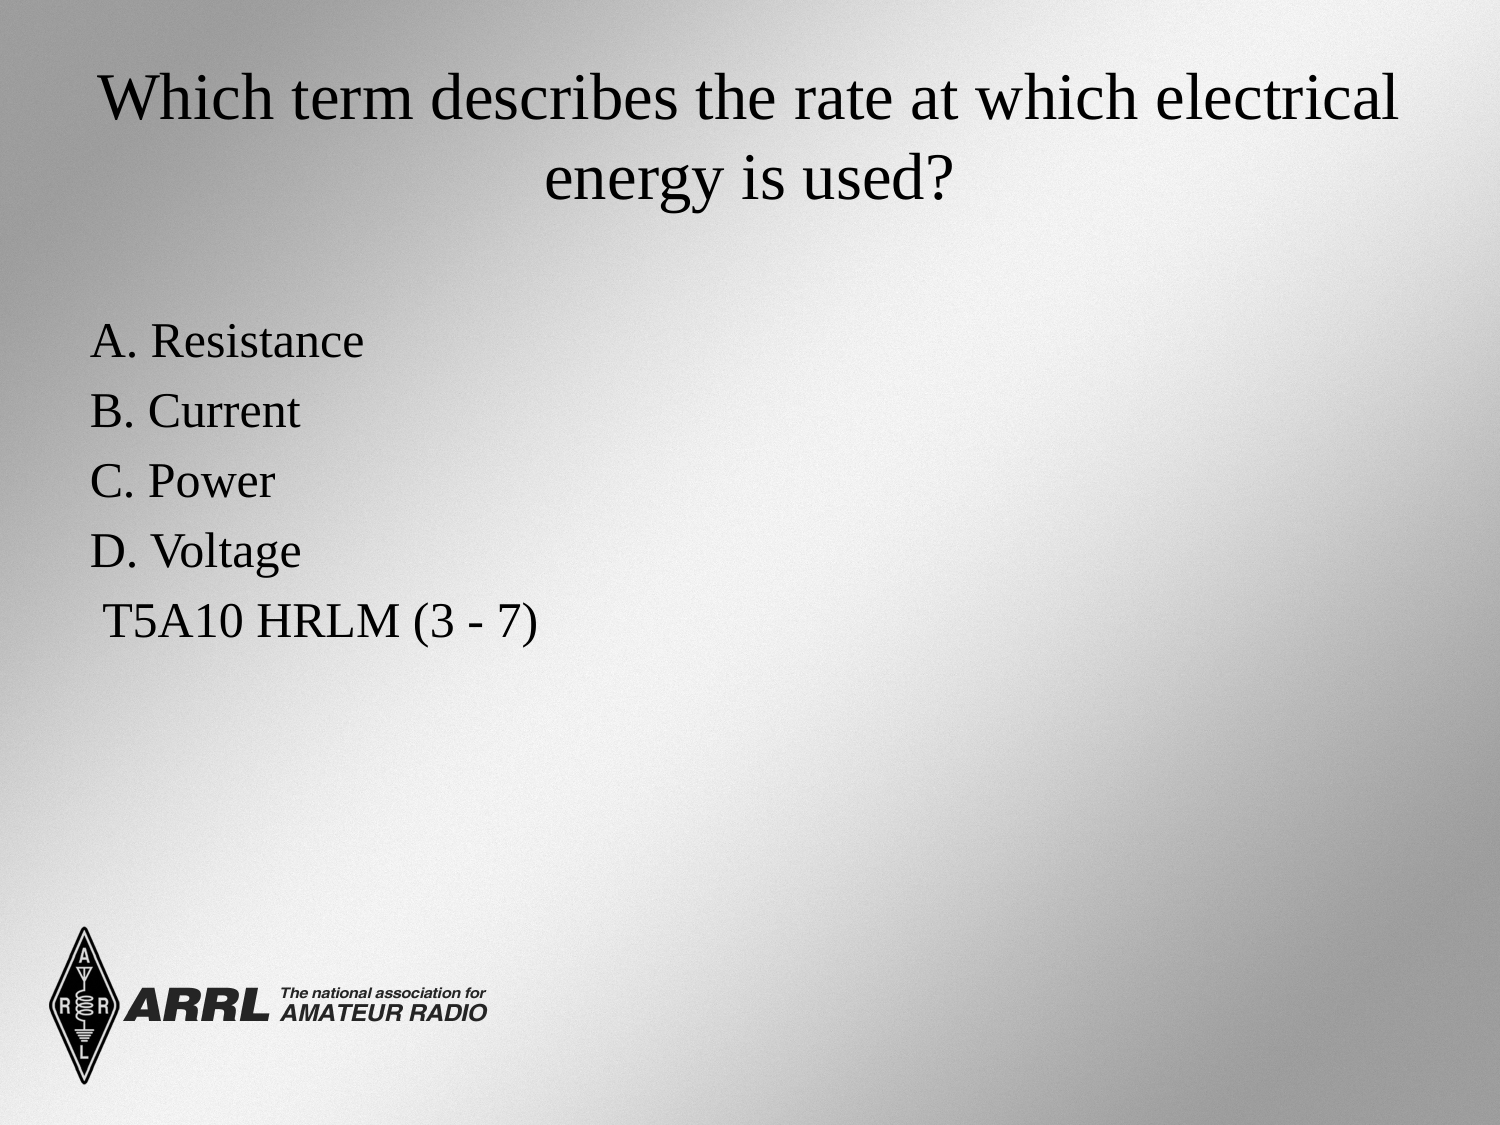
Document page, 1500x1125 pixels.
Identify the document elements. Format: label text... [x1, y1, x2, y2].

title Which term describes the rate at which electrical energy is used? [75, 45, 1425, 233]
picture [0, 0, 1500, 1125]
list A. Resistance B. Current C. Power D. Voltage T5A10 HRLM (3 - 7) [75, 299, 1425, 1005]
